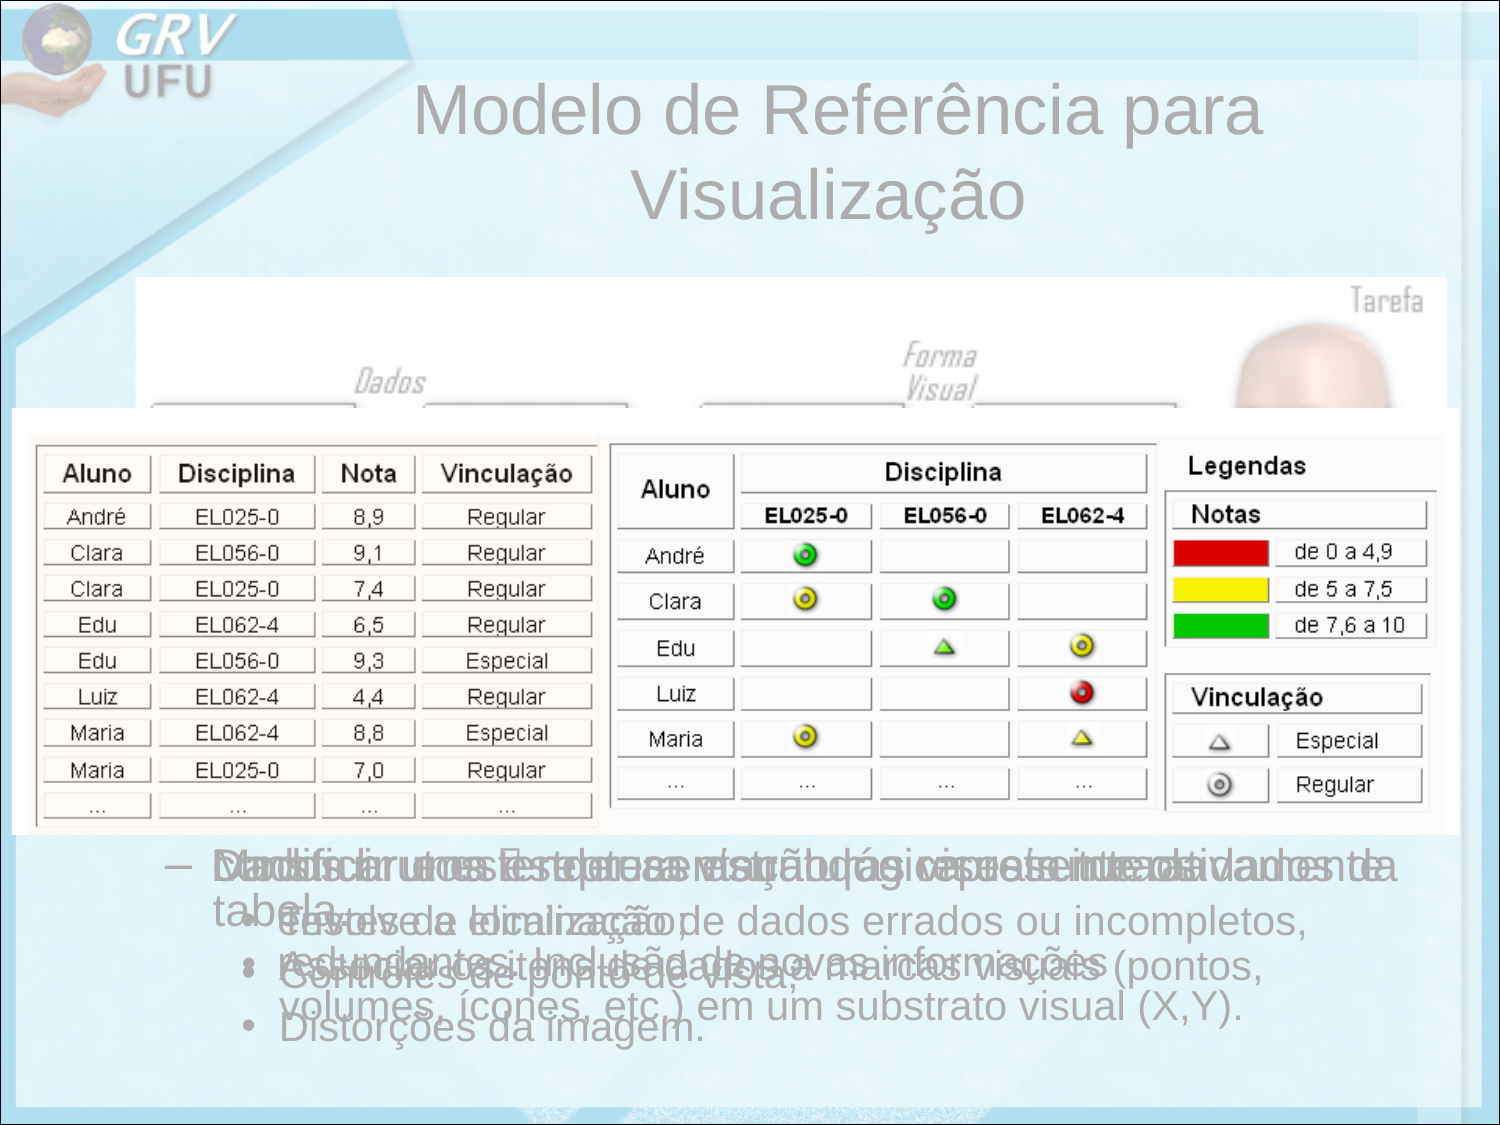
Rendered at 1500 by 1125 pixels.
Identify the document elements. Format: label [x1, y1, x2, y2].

text_box [0, 0, 1500, 1125]
